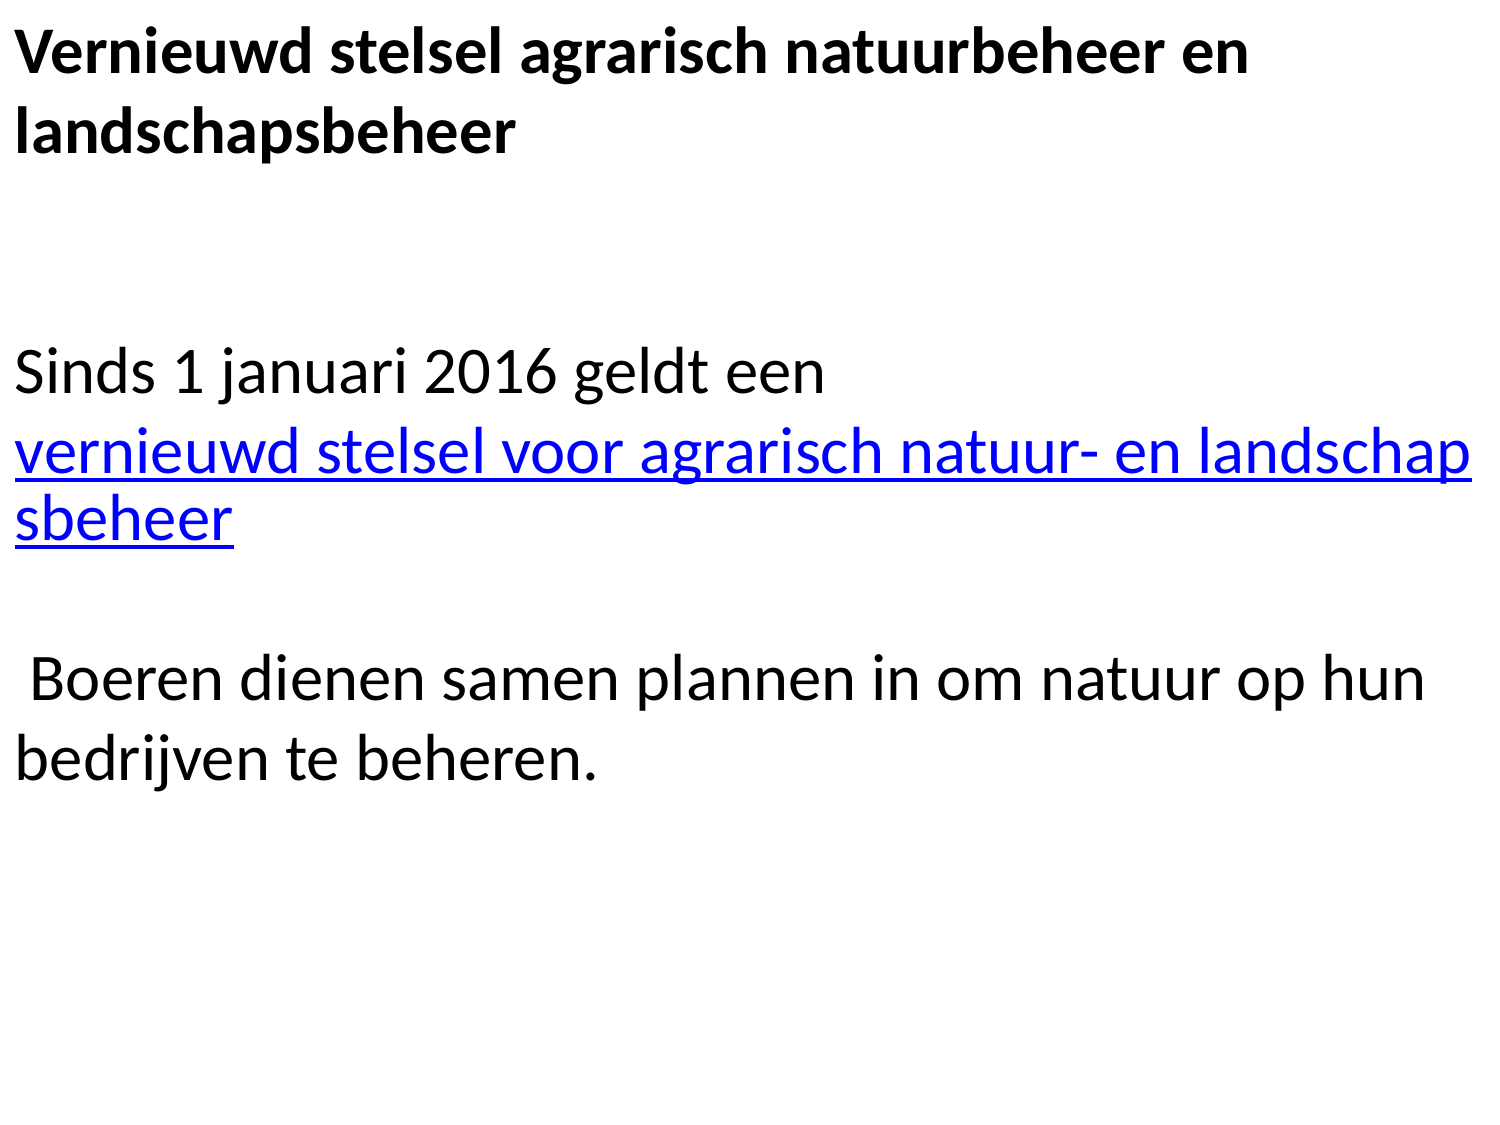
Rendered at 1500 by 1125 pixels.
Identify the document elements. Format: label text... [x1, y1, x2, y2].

text_box Vernieuwd stelsel agrarisch natuurbeheer en landschapsbeheer Sinds 1 januari 2016 geldt een vernieuwd stelsel voor agrarisch natuur- en landschapsbeheer Boeren dienen samen plannen in om natuur op hun bedrijven te beheren. [0, 0, 1500, 735]
